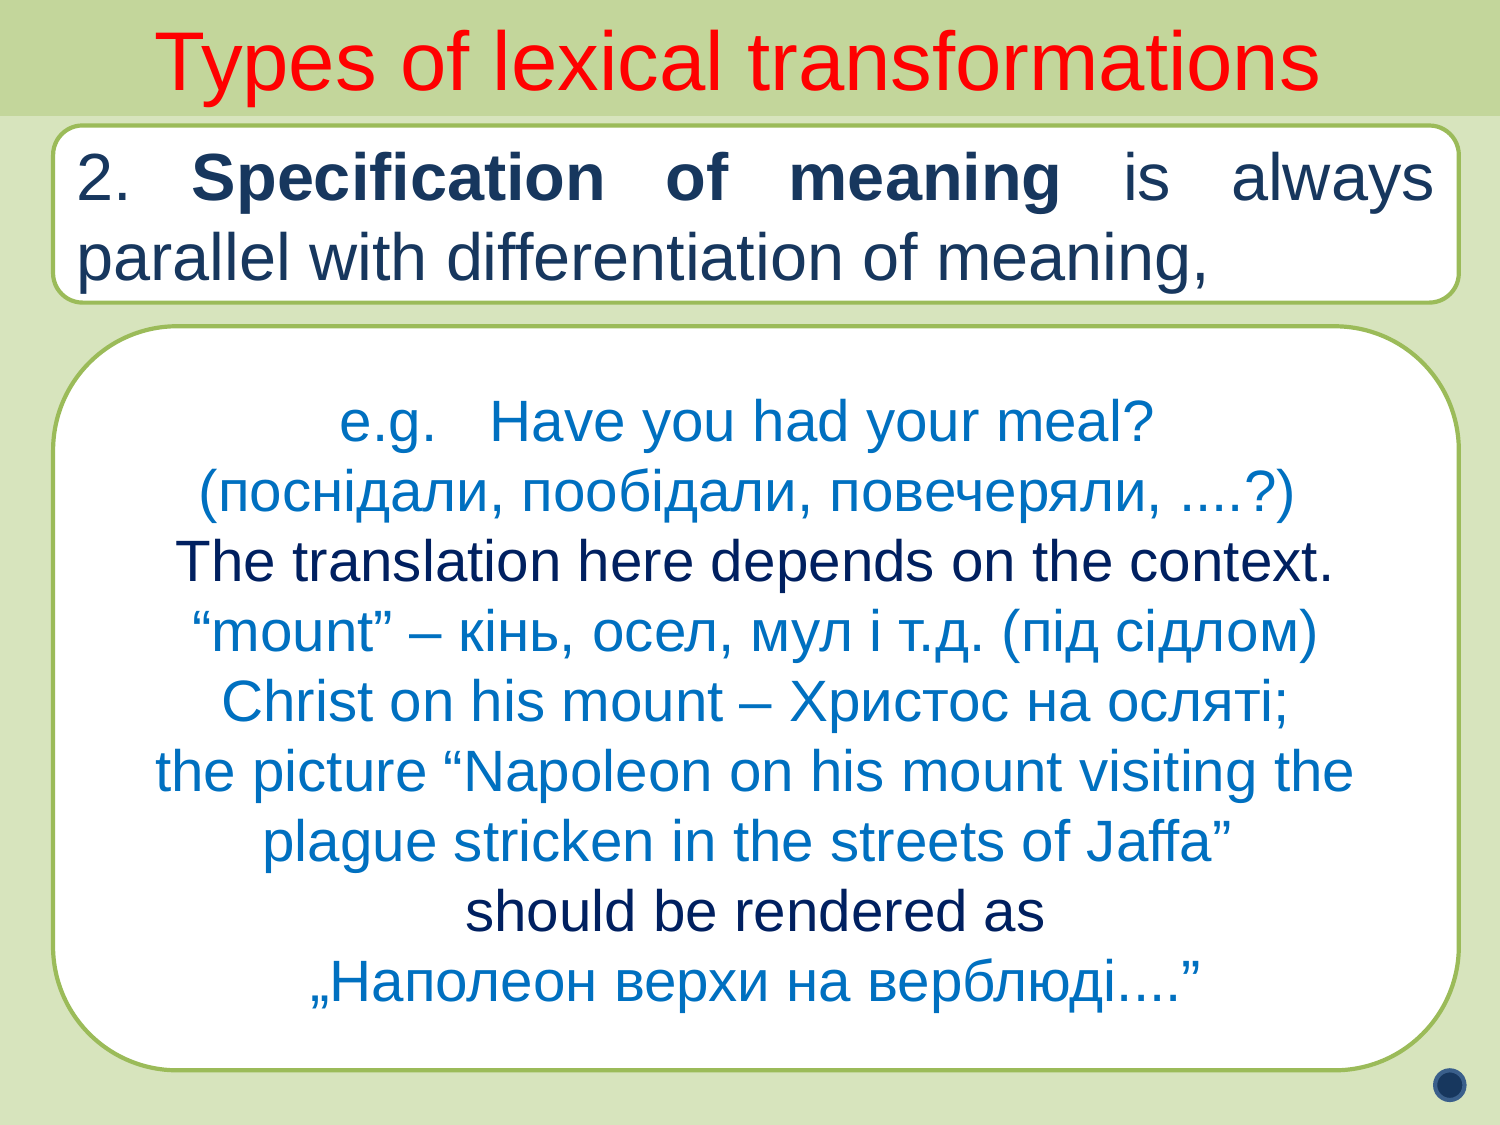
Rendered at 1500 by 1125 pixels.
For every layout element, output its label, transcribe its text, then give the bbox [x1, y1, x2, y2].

text_box [1433, 1068, 1467, 1103]
text_box 2. Specification of meaning is always parallel with differentiation of meaning, [50, 123, 1461, 305]
text_box e.g. Have you had your meal? (поснідали, пообідали, повечеряли, ....?) The translation here depends on the context. “mount” – кінь, осел, мул і т.д. (під сідлом) Christ on his mount – Христос на осляті; the picture “Napoleon on his mount visiting the plague stricken in the streets of Jaffa” should be rendered as „Наполеон верхи на верблюді....” [50, 324, 1461, 1073]
text_box Types of lexical transformations [0, 0, 1500, 116]
